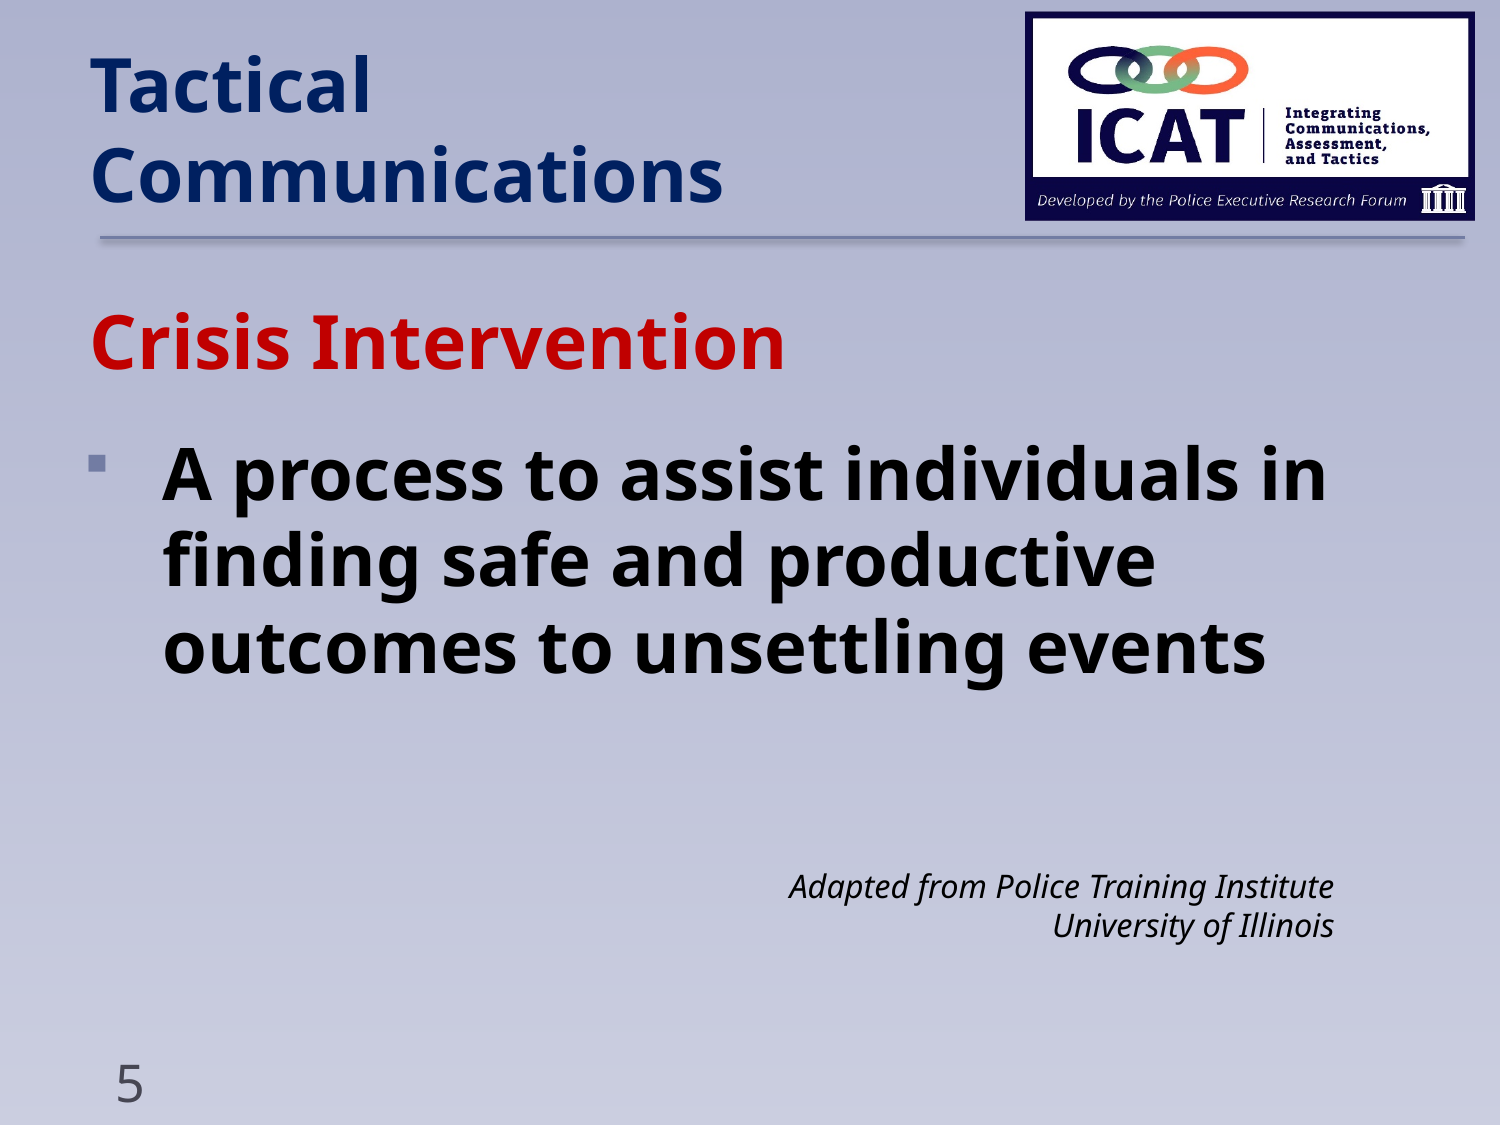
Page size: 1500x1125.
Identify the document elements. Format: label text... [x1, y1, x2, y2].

picture [1024, 11, 1476, 221]
text_box A process to assist individuals in finding safe and productive outcomes to unsettling events Adapted from Police Training Institute University of Illinois [74, 412, 1350, 963]
title Tactical Communications [75, 24, 1018, 225]
list [75, 393, 1425, 1010]
slide_number 5 [100, 1042, 426, 1103]
text_box Crisis Intervention [74, 287, 1425, 393]
list [75, 225, 1425, 287]
